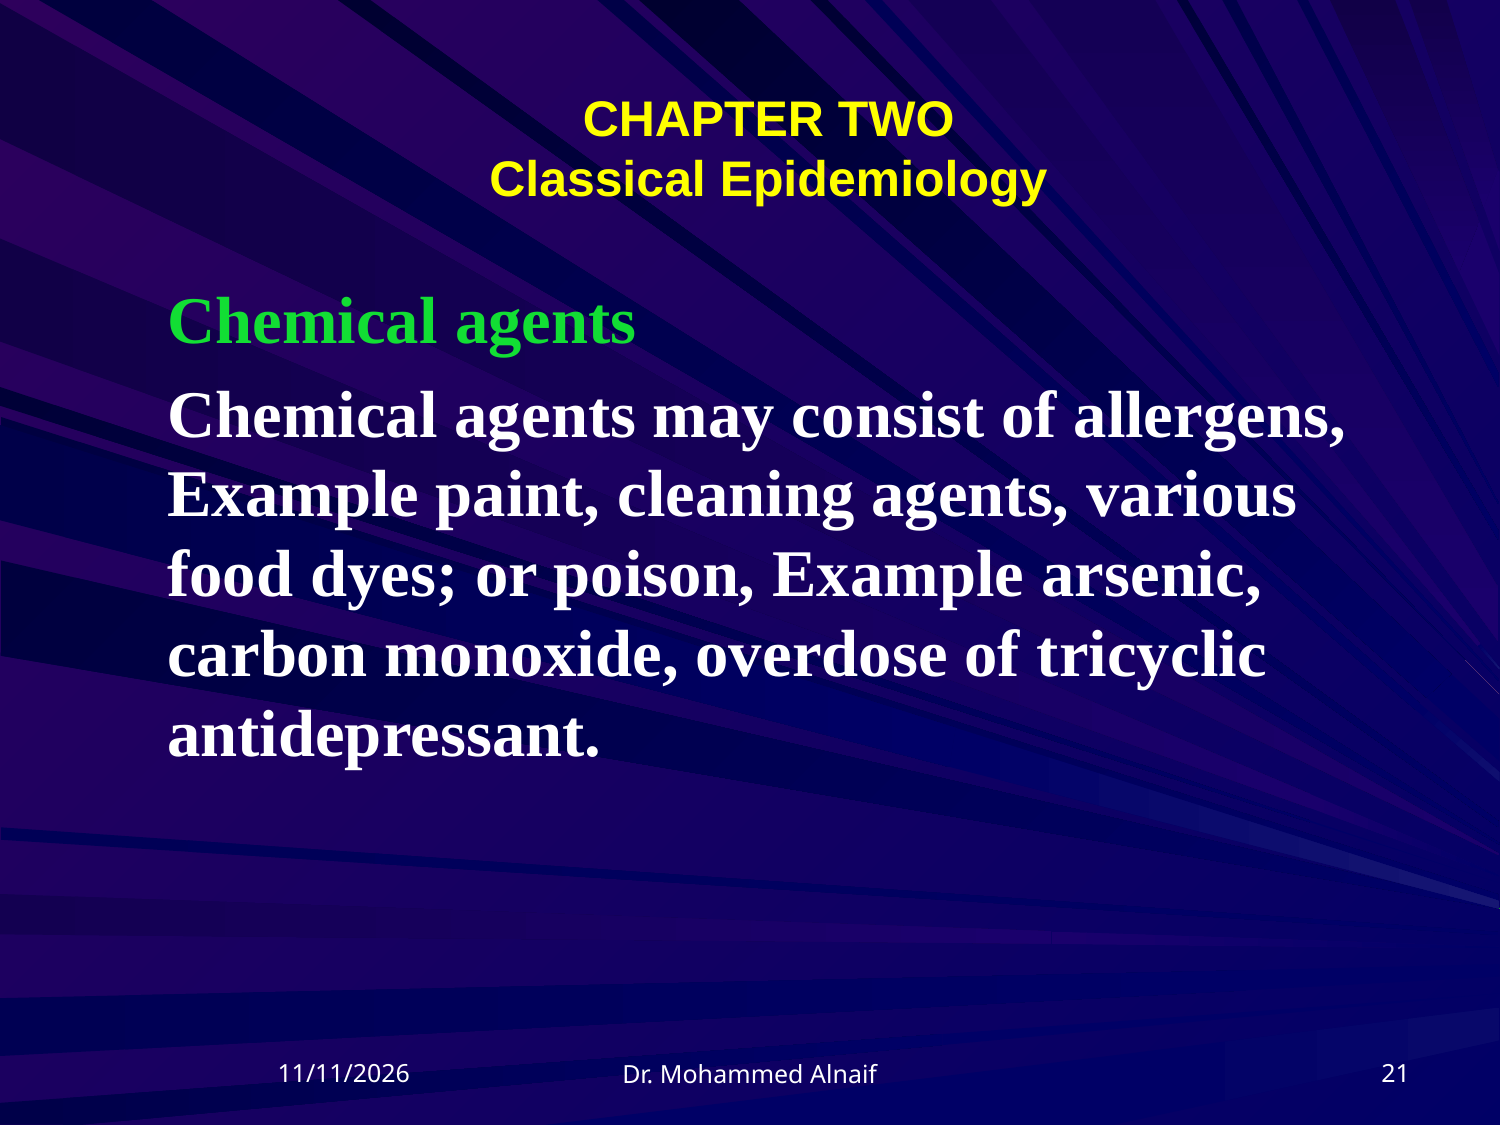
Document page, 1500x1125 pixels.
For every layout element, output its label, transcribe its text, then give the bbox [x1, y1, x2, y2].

footer Dr. Mohammed Alnaif [512, 1024, 988, 1101]
slide_number 21 [1074, 1023, 1426, 1100]
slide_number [74, 1023, 426, 1100]
title CHAPTER TWO Classical Epidemiology [93, 23, 1444, 270]
subtitle Chemical agents Chemical agents may consist of allergens, Example paint, cleaning agents, various food dyes; or poison, Example arsenic, carbon monoxide, overdose of tricyclic antidepressant. [152, 269, 1430, 926]
